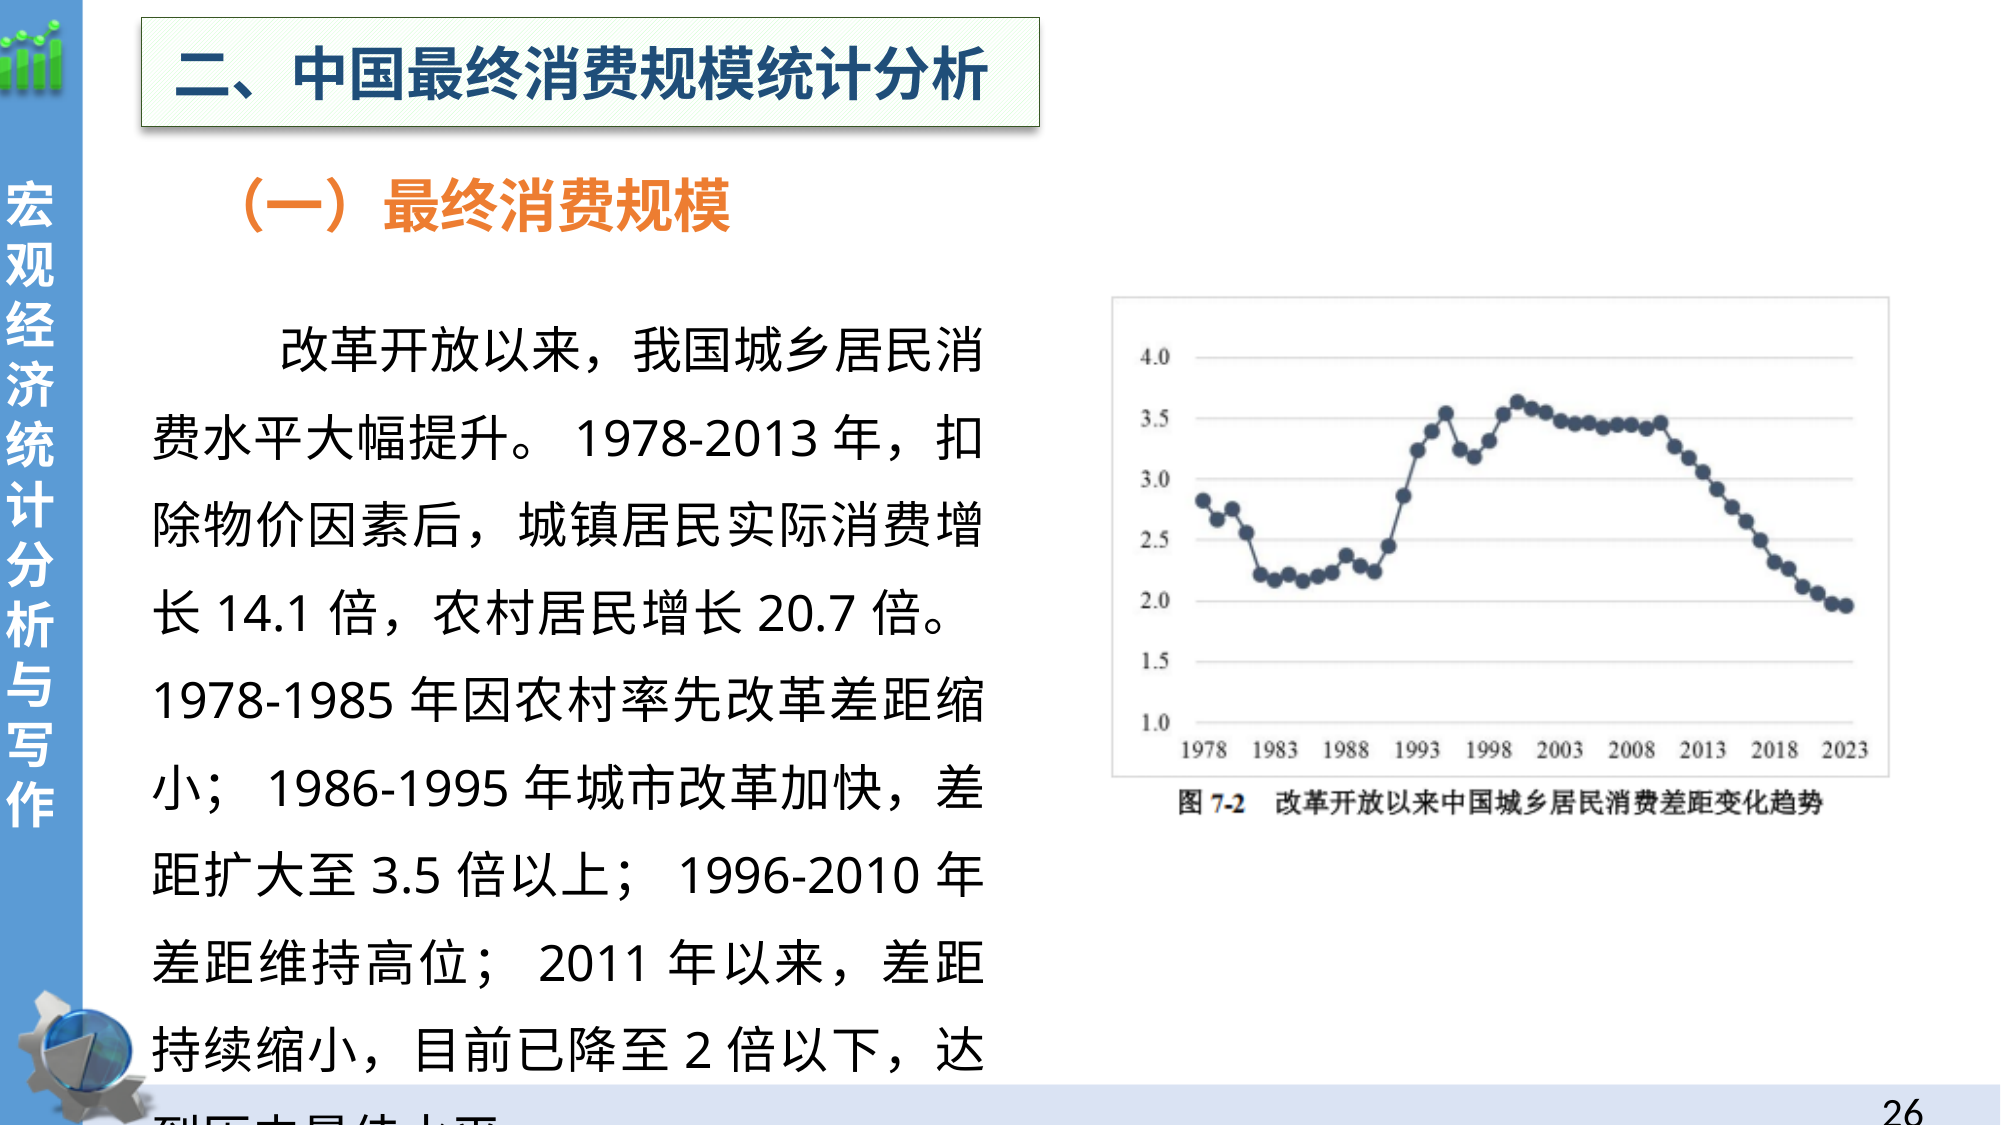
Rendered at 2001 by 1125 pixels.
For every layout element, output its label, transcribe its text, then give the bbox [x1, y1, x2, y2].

list [98, 215, 1968, 393]
text_box （一）最终消费规模 [84, 126, 1432, 247]
picture [0, 0, 2001, 1125]
text_box 改革开放以来，我国城乡居民消费水平大幅提升。1978-2013年，扣除物价因素后，城镇居民实际消费增长14.1倍，农村居民增长20.7倍。1978-1985年因农村率先改革差距缩小；1986-1995年城市改革加快，差距扩大至3.5倍以上；1996-2010年差距维持高位；2011年以来，差距持续缩小，目前已降至2倍以下，达到历史最佳水平。 [98, 283, 1000, 1125]
slide_number 25 [1786, 1085, 1940, 1125]
text_box 二、中国最终消费规模统计分析 [141, 17, 1040, 126]
